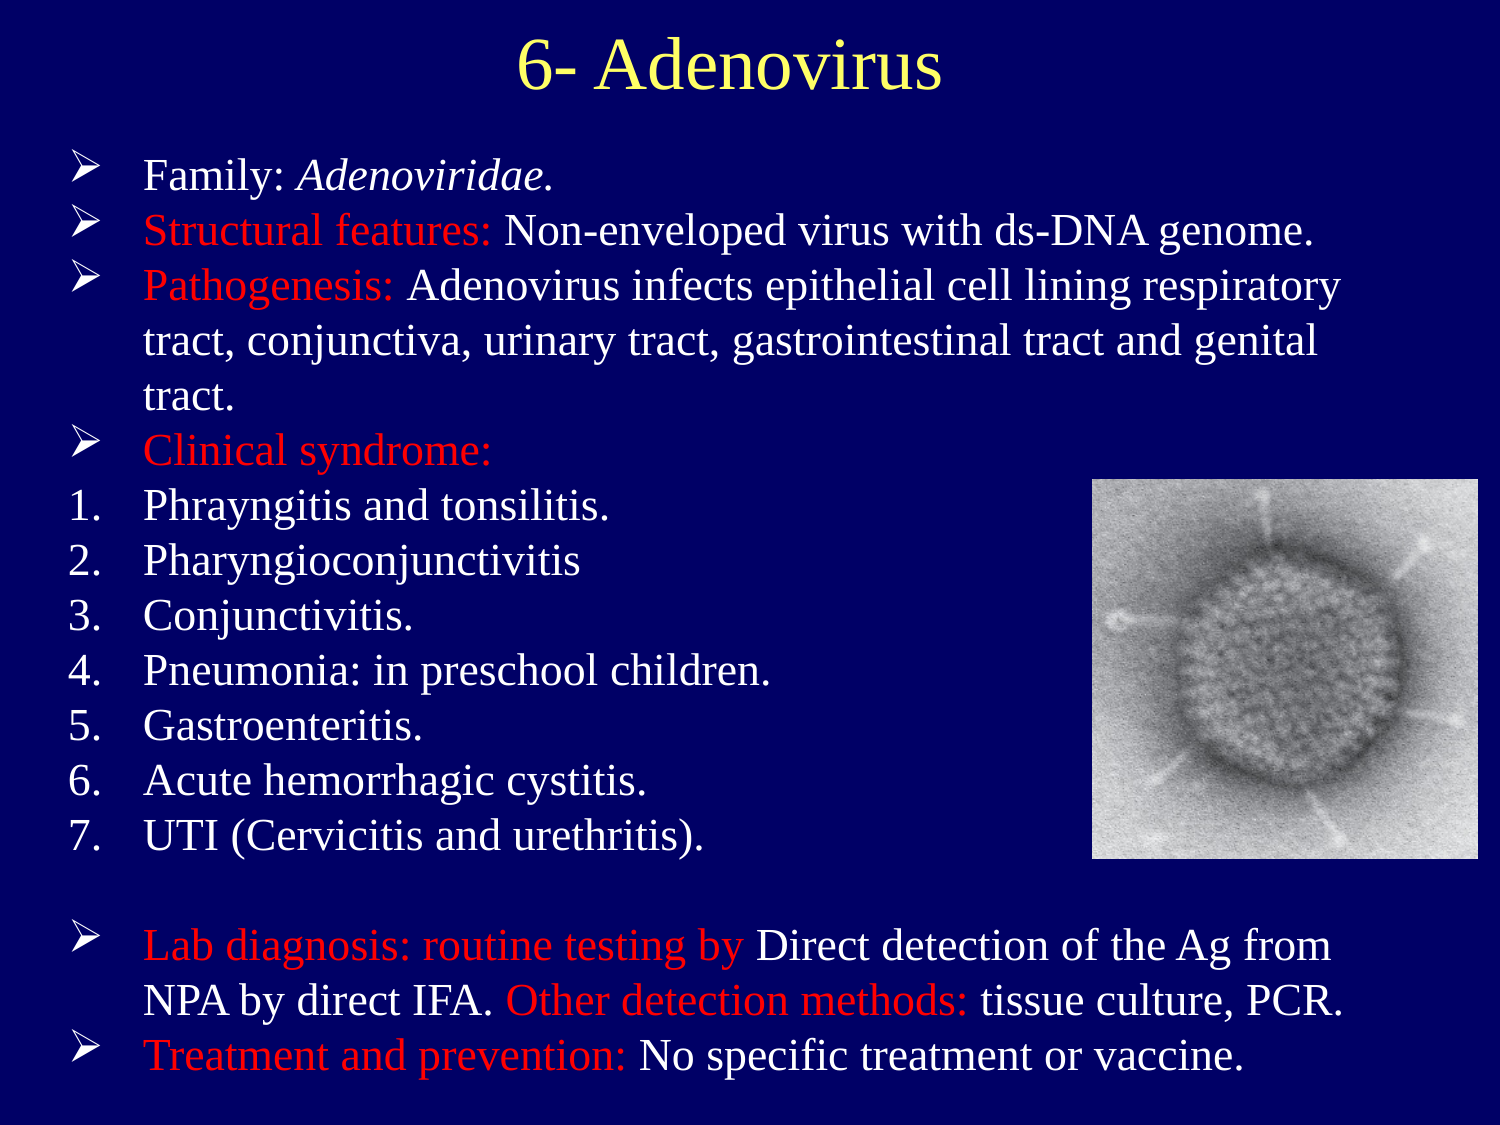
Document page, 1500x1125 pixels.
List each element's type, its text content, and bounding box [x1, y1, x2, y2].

text_box 6- Adenovirus [501, 7, 964, 112]
text_box Family: Adenoviridae. Structural features: Non-enveloped virus with ds-DNA genome. Pathogenesis: Adenovirus infects epithelial cell lining respiratory tract, conjunctiva, urinary tract, gastrointestinal tract and genital tract. Clinical syndrome: Phrayngitis and tonsilitis. Pharyngioconjunctivitis Conjunctivitis. Pneumonia: in preschool children. Gastroenteritis. Acute hemorrhagic cystitis. UTI (Cervicitis and urethritis). Lab diagnosis: routine testing by Direct detection of the Ag from NPA by direct IFA. Other detection methods: tissue culture, PCR. Treatment and prevention: No specific treatment or vaccine. [53, 137, 1365, 1087]
picture [1092, 479, 1478, 860]
